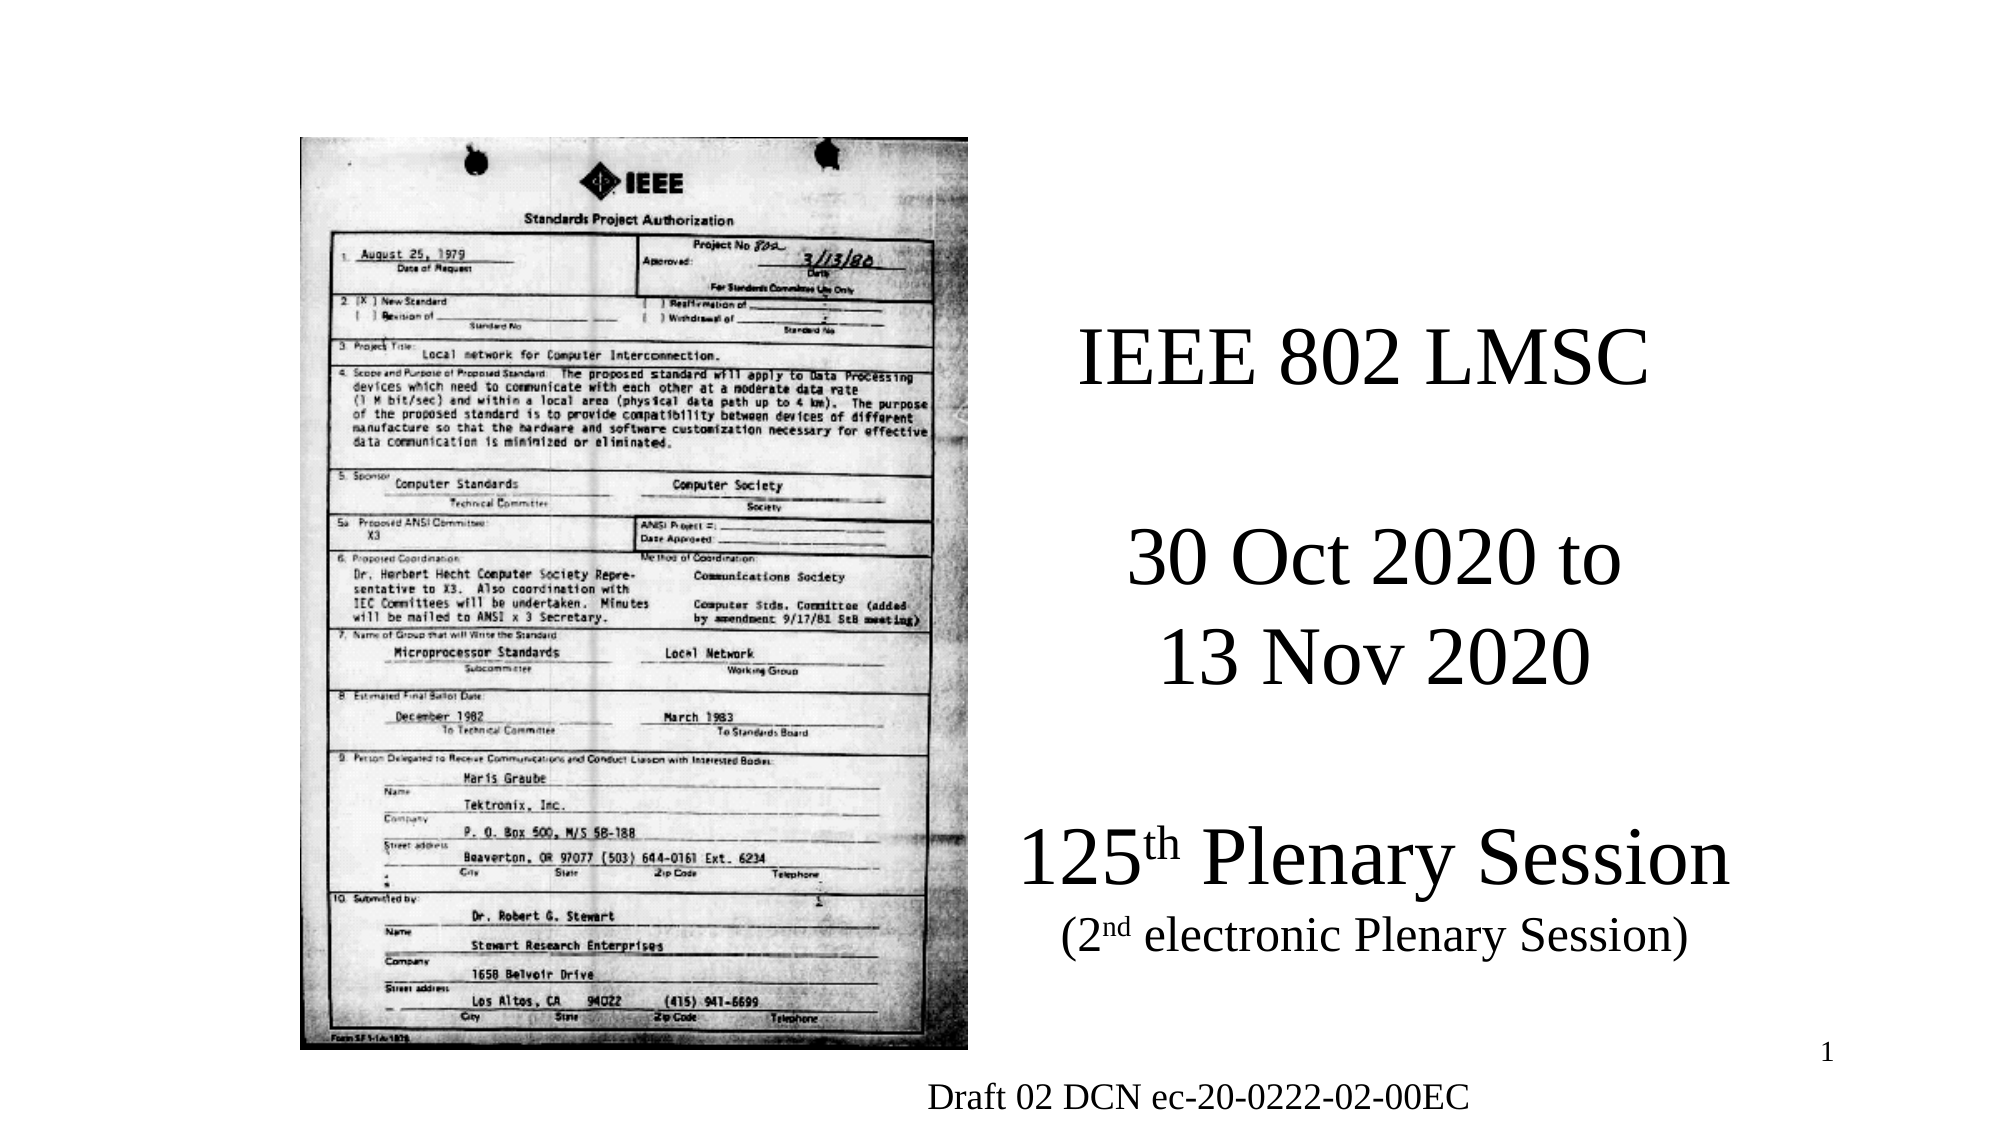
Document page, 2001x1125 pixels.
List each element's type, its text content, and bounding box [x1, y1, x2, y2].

slide_number 1 [1433, 1024, 1851, 1101]
picture [299, 137, 968, 1051]
text_box Draft 02 DCN ec-20-0222-02-00EC [912, 1064, 1780, 1125]
title IEEE 802 LMSC 30 Oct 2020 to 13 Nov 2020 125th Plenary Session (2nd electronic Plenary Session) [999, 637, 1751, 826]
